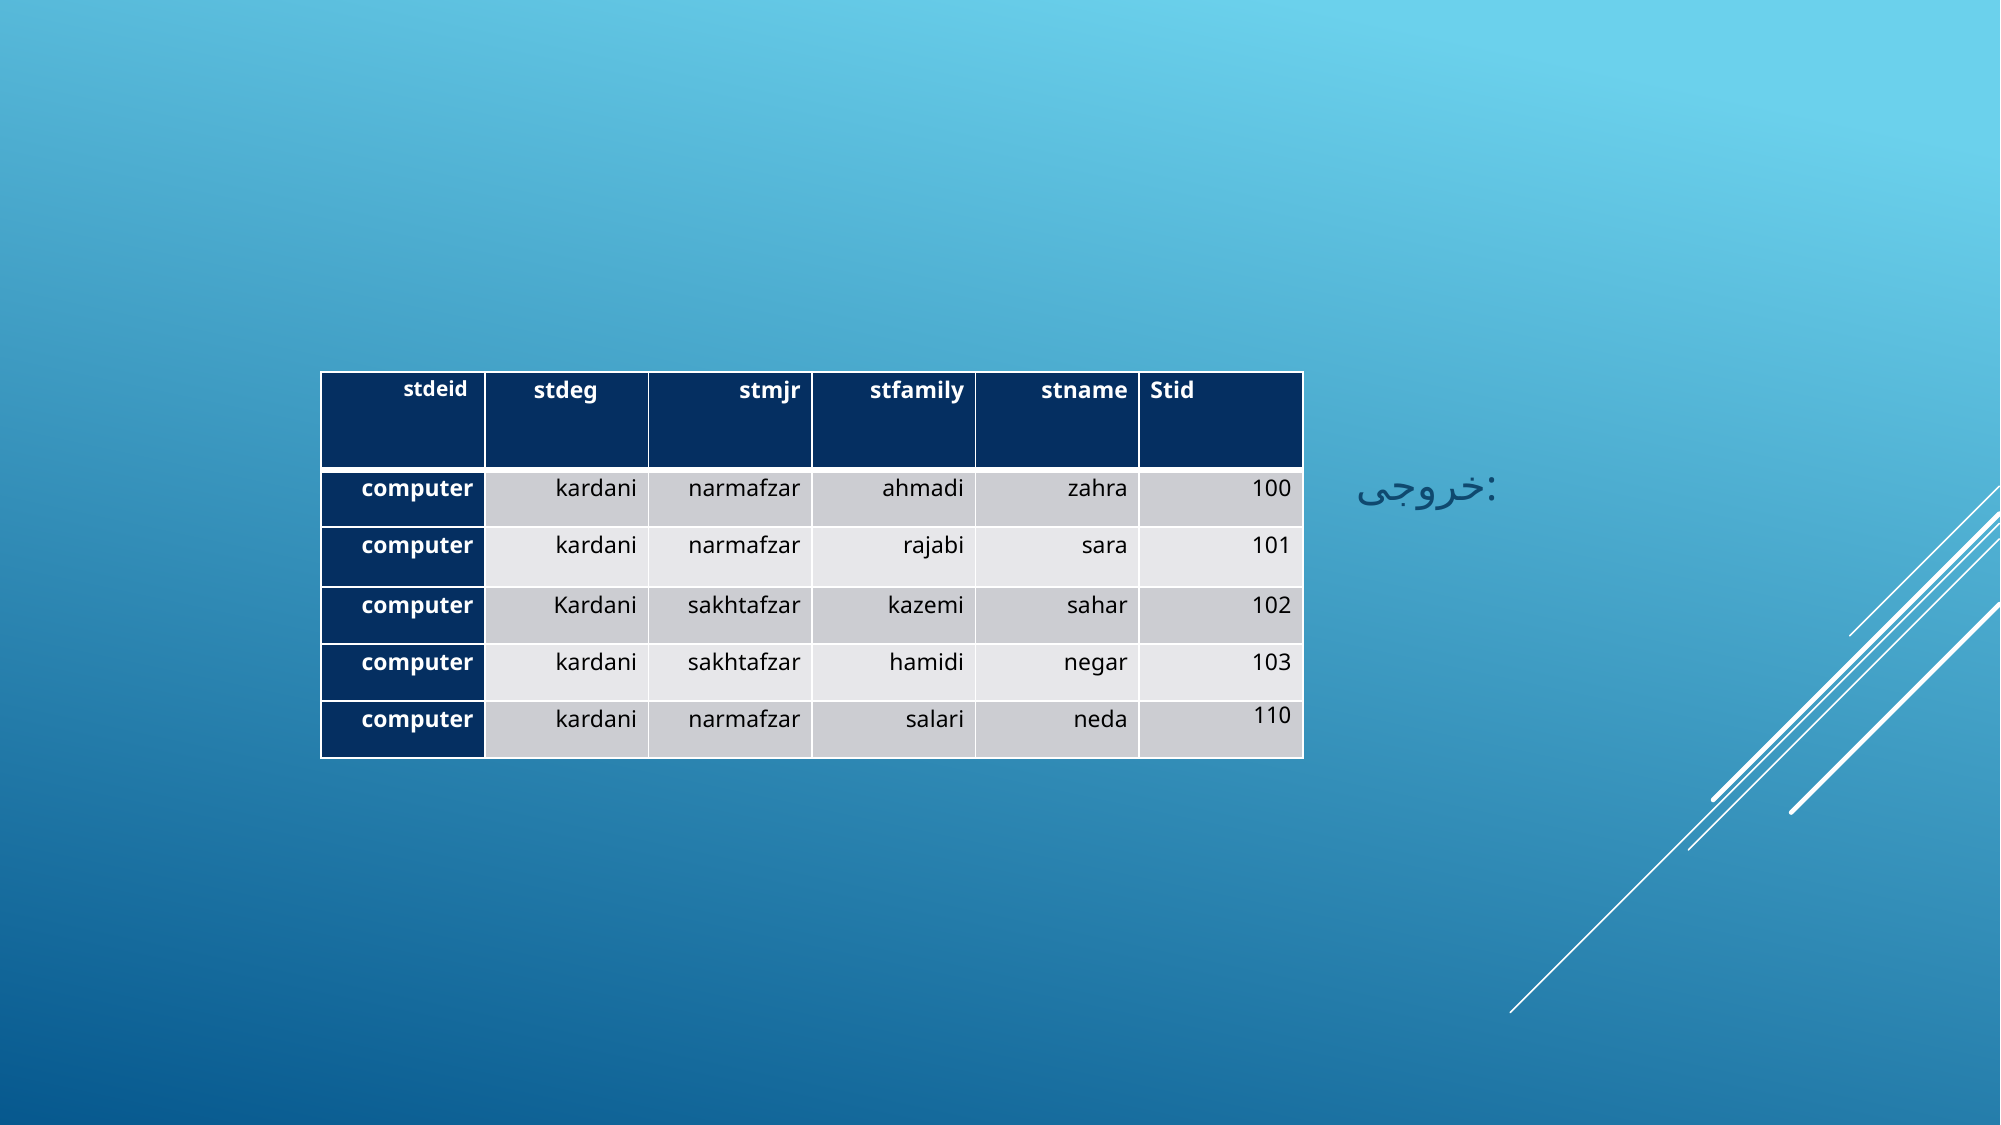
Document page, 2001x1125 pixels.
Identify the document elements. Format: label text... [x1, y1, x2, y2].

table_cell zahra [976, 473, 1138, 526]
table_cell 100 [1140, 473, 1302, 526]
table_header stfamily [813, 373, 975, 467]
table_cell 101 [1140, 528, 1302, 586]
list خروجی: [112, 112, 1513, 856]
table_cell 110 [1140, 702, 1302, 757]
table_cell salari [813, 702, 975, 757]
table_cell rajabi [813, 528, 975, 586]
table_cell negar [976, 645, 1138, 700]
table_cell 102 [1140, 588, 1302, 643]
table_cell computer [322, 645, 484, 700]
table_cell kardani [486, 473, 648, 526]
table_cell narmafzar [649, 702, 811, 757]
table_cell kardani [486, 645, 648, 700]
table_cell computer [322, 702, 484, 757]
table_cell kardani [486, 702, 648, 757]
table_cell sahar [976, 588, 1138, 643]
table_cell narmafzar [649, 528, 811, 586]
table_cell hamidi [813, 645, 975, 700]
table_cell sakhtafzar [649, 588, 811, 643]
table_cell neda [976, 702, 1138, 757]
table_header stname [976, 373, 1138, 467]
table_cell computer [322, 473, 484, 526]
table_cell kardani [486, 528, 648, 586]
table_cell computer [322, 528, 484, 586]
table_cell computer [322, 588, 484, 643]
table_cell ahmadi [813, 473, 975, 526]
table_header stmjr [649, 373, 811, 467]
table_header stdeg [486, 373, 648, 467]
table_cell sara [976, 528, 1138, 586]
table_cell Kardani [486, 588, 648, 643]
table_cell sakhtafzar [649, 645, 811, 700]
table_cell 103 [1140, 645, 1302, 700]
table_cell kazemi [813, 588, 975, 643]
table_header stdeid [322, 373, 484, 467]
table_header Stid [1140, 373, 1302, 467]
table_cell narmafzar [649, 473, 811, 526]
